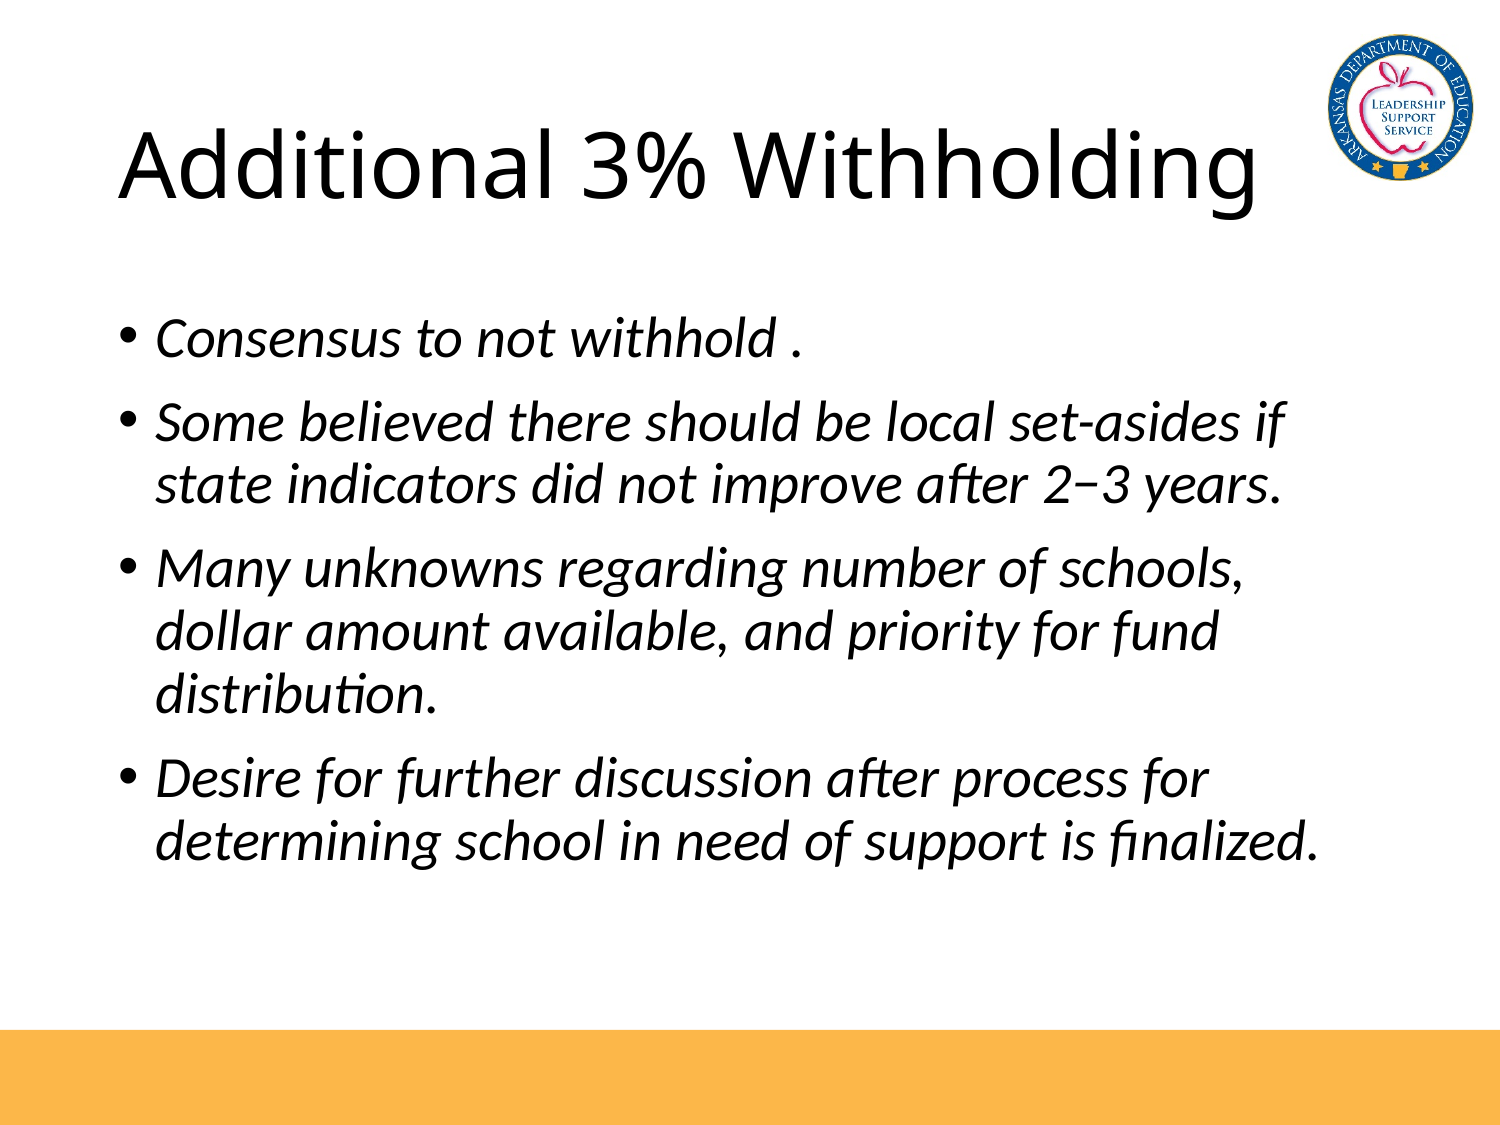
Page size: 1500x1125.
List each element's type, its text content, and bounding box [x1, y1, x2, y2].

list Consensus to not withhold . Some believed there should be local set-asides if state indicators did not improve after 2−3 years. Many unknowns regarding number of schools, dollar amount available, and priority for fund distribution. Desire for further discussion after process for determining school in need of support is finalized. [103, 299, 1397, 1014]
picture [1327, 34, 1478, 181]
title Additional 3% Withholding [103, 59, 1397, 278]
